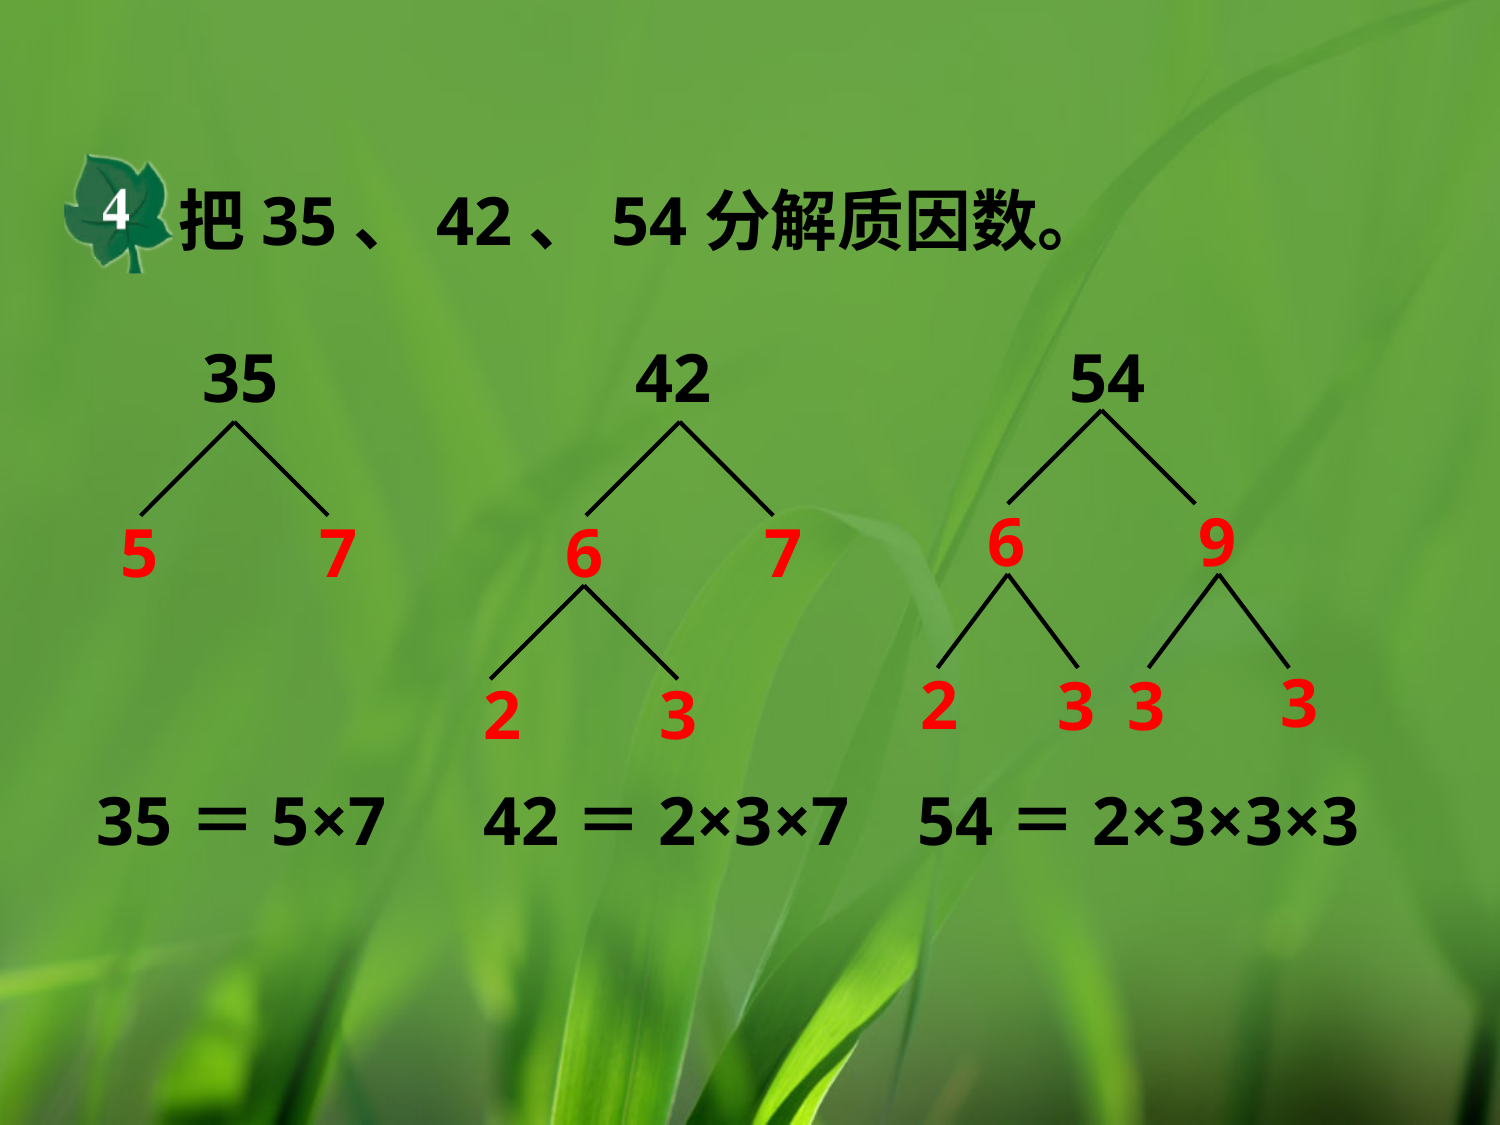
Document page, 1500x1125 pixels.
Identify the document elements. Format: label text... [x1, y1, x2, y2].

text_box 2 [468, 665, 563, 761]
text_box 3 [1265, 653, 1360, 749]
text_box 7 [749, 503, 844, 599]
text_box 2 [905, 655, 1000, 751]
text_box 35＝5×7 [81, 771, 446, 866]
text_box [490, 585, 679, 680]
text_box 3 [1113, 656, 1207, 751]
picture [0, 0, 1500, 1125]
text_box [1007, 409, 1196, 505]
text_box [1148, 573, 1290, 669]
text_box 3 [644, 665, 739, 761]
text_box 42＝2×3×7 [468, 771, 902, 866]
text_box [937, 573, 1079, 669]
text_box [585, 421, 774, 516]
text_box 3 [1042, 656, 1113, 751]
text_box 9 [1183, 492, 1278, 572]
text_box 5 [105, 503, 200, 599]
text_box 54 [1054, 328, 1184, 408]
text_box 35 [187, 328, 317, 420]
text_box 54＝2×3×3×3 [902, 771, 1418, 866]
text_box 6 [972, 492, 1067, 572]
text_box 7 [304, 503, 399, 599]
text_box 42 [621, 328, 750, 420]
text_box 把35、42、54分解质因数。 [180, 171, 1196, 267]
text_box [140, 421, 329, 516]
text_box 6 [550, 503, 645, 583]
